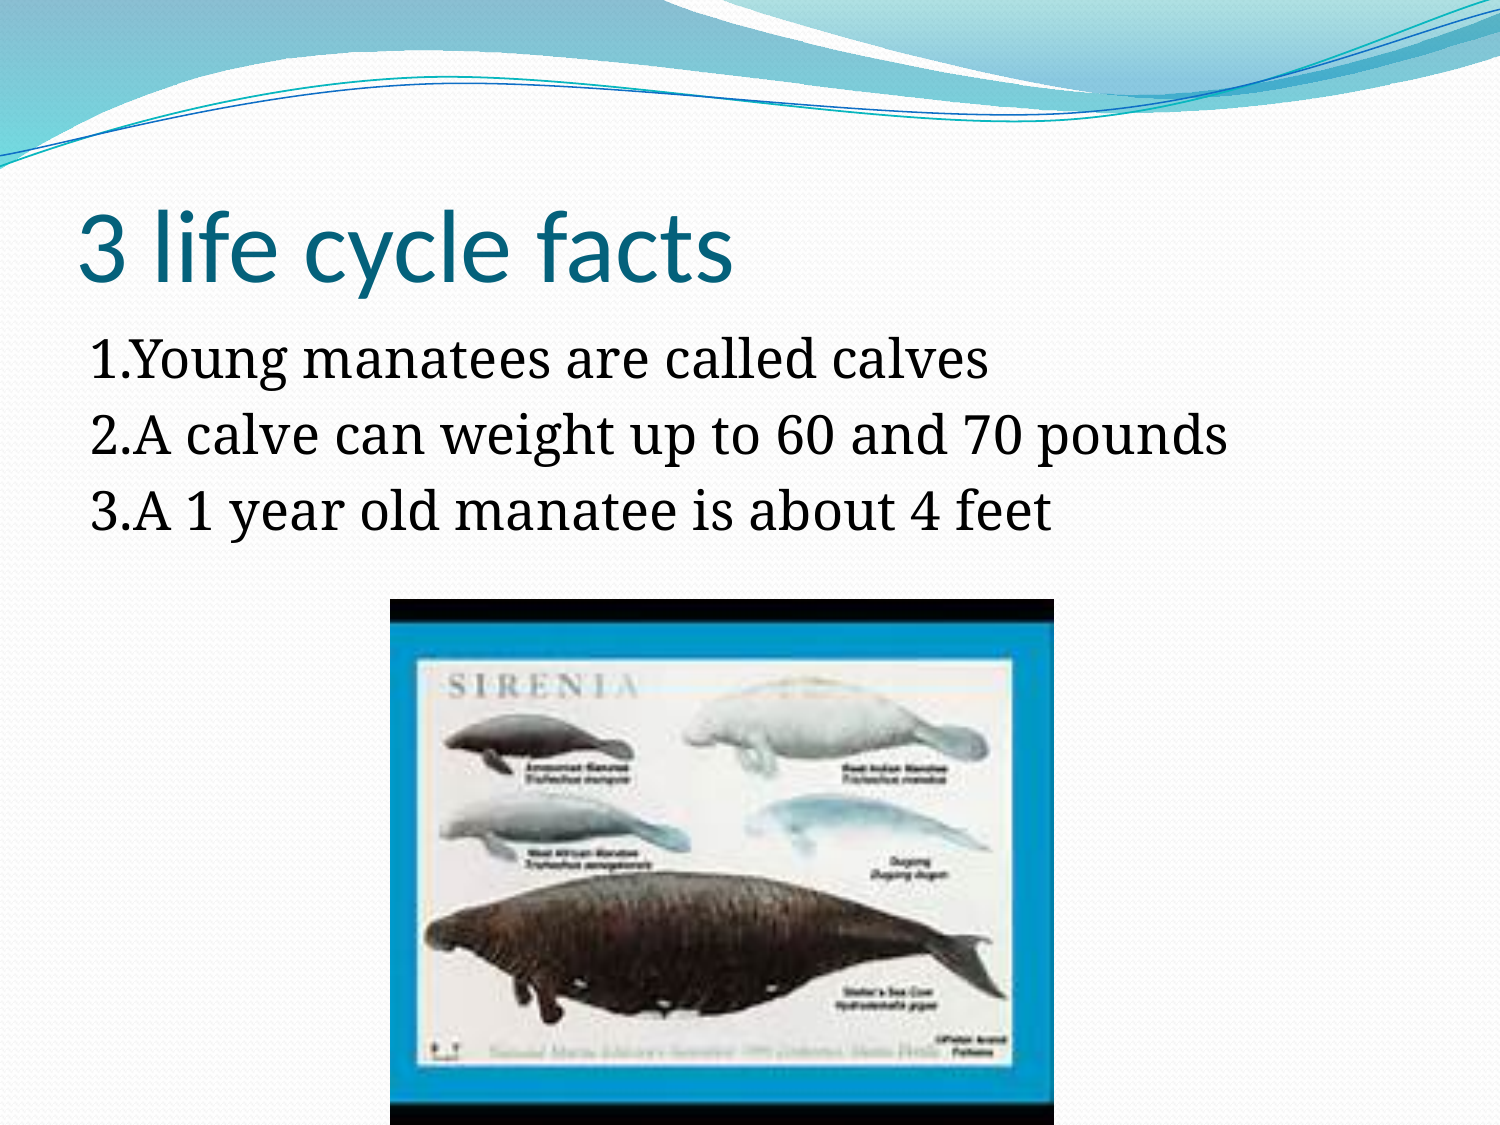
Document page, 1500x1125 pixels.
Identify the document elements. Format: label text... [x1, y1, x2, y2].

picture [389, 1098, 1054, 1125]
picture [410, 652, 1024, 1076]
list 1.Young manatees are called calves 2.A calve can weight up to 60 and 70 pounds 3.A 1 year old manatee is about 4 feet [75, 317, 1425, 1038]
title 3 life cycle facts [75, 115, 1425, 303]
picture [389, 599, 1054, 626]
